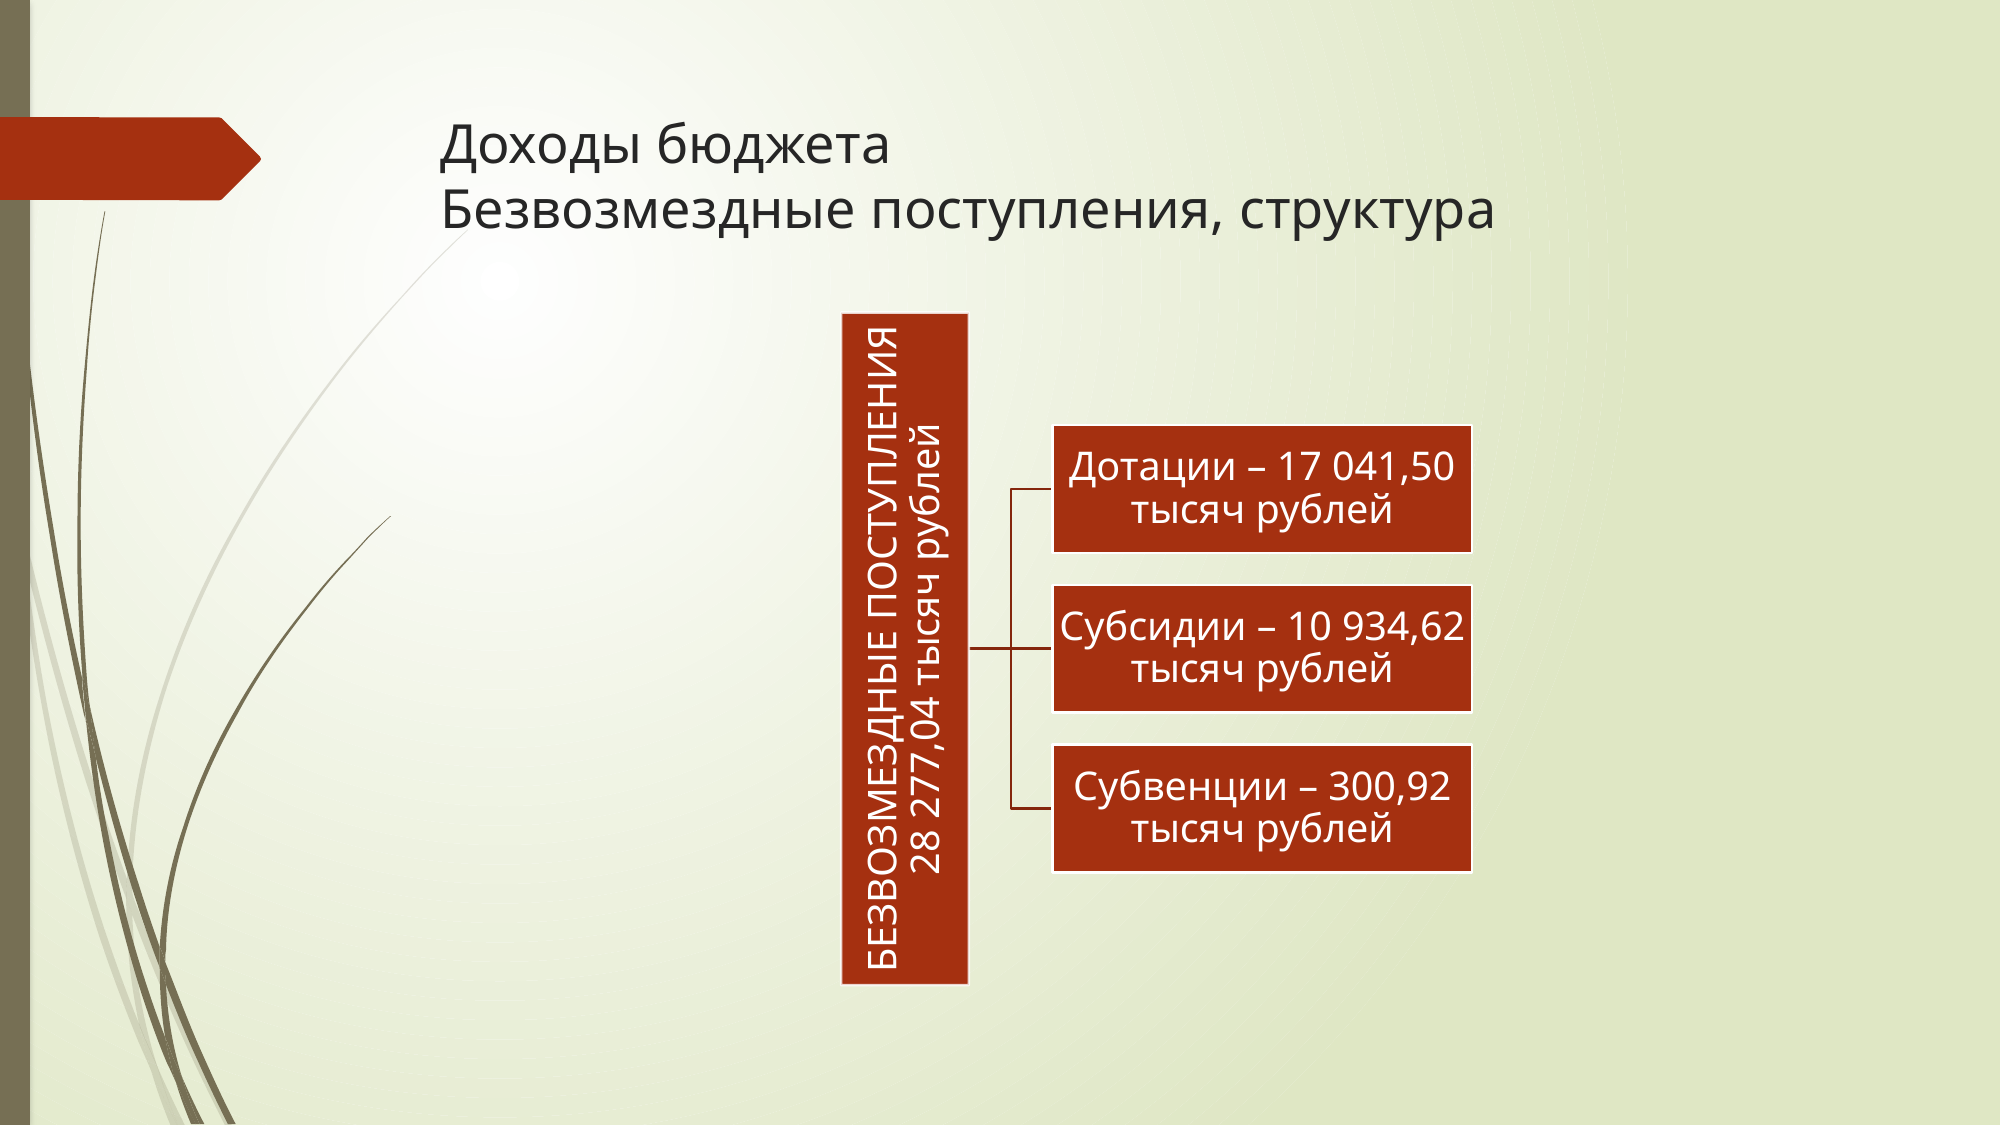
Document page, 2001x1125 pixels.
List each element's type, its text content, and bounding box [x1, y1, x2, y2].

title Доходы бюджета Безвозмездные поступления, структура [425, 102, 1888, 312]
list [425, 312, 1889, 986]
